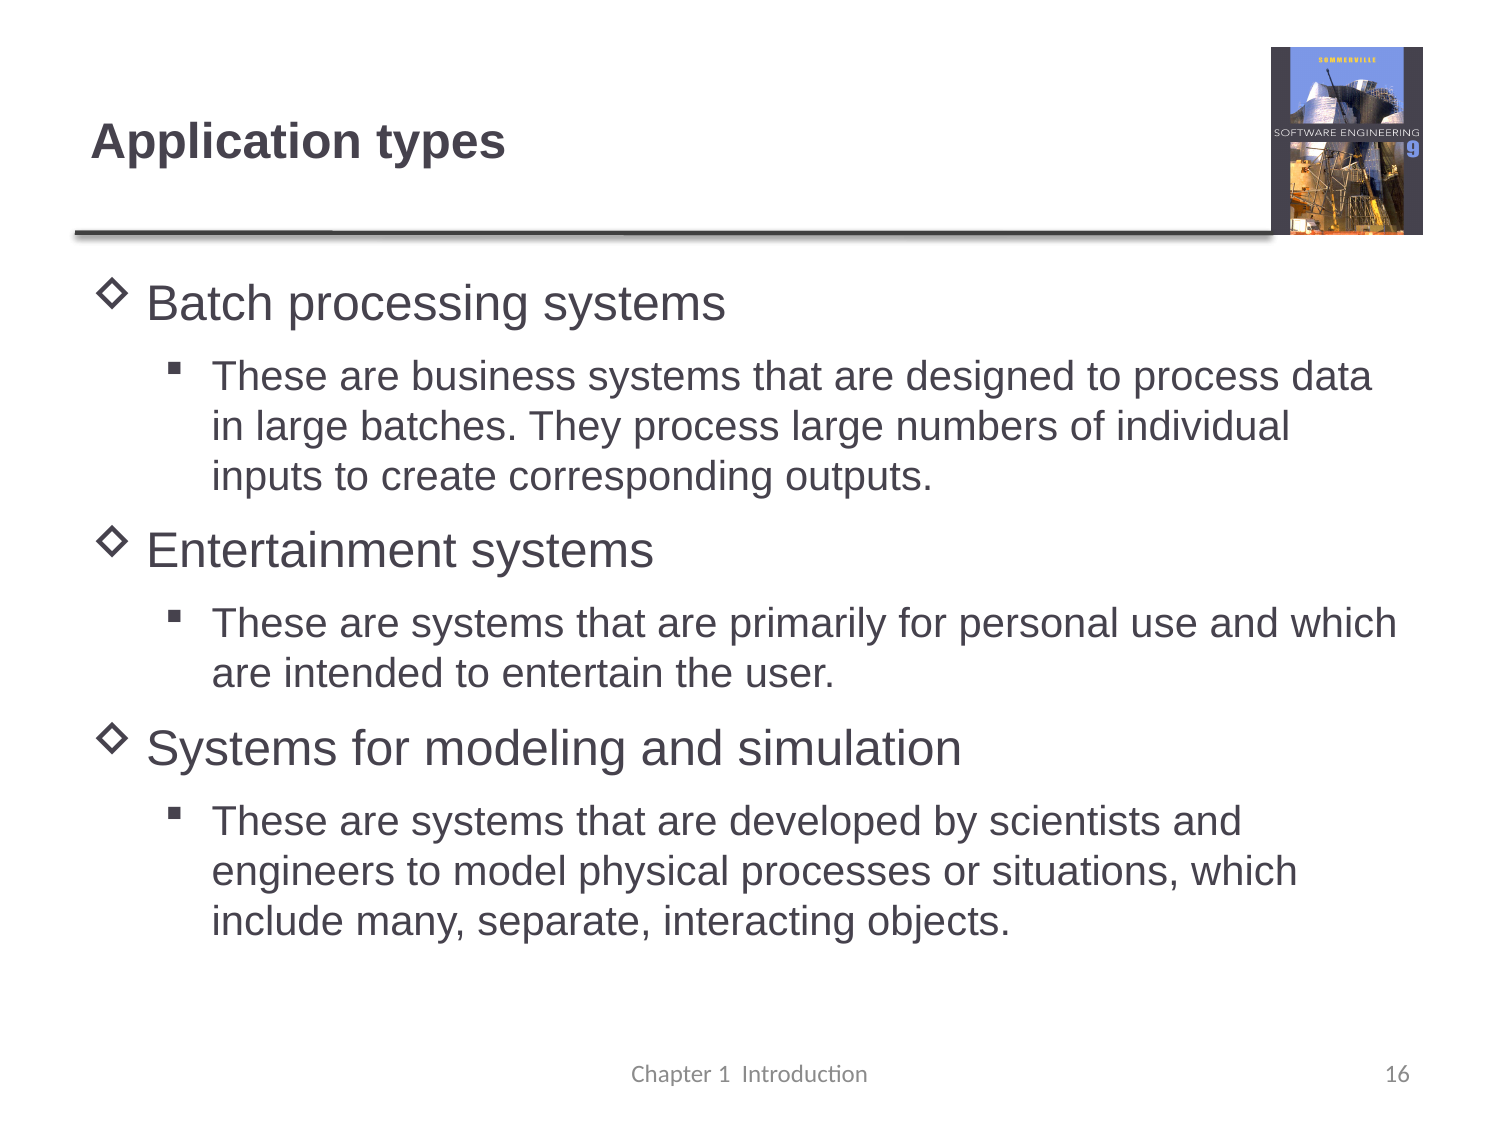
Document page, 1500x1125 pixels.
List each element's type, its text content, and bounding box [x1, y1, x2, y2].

footer Chapter 1 Introduction [512, 1042, 988, 1103]
picture [1272, 47, 1423, 235]
title Application types [74, 44, 1272, 233]
list Batch processing systems These are business systems that are designed to process data in large batches. They process large numbers of individual inputs to create corresponding outputs. Entertainment systems These are systems that are primarily for personal use and which are intended to entertain the user. Systems for modeling and simulation These are systems that are developed by scientists and engineers to model physical processes or situations, which include many, separate, interacting objects. [75, 262, 1425, 1005]
slide_number 16 [1074, 1042, 1425, 1103]
